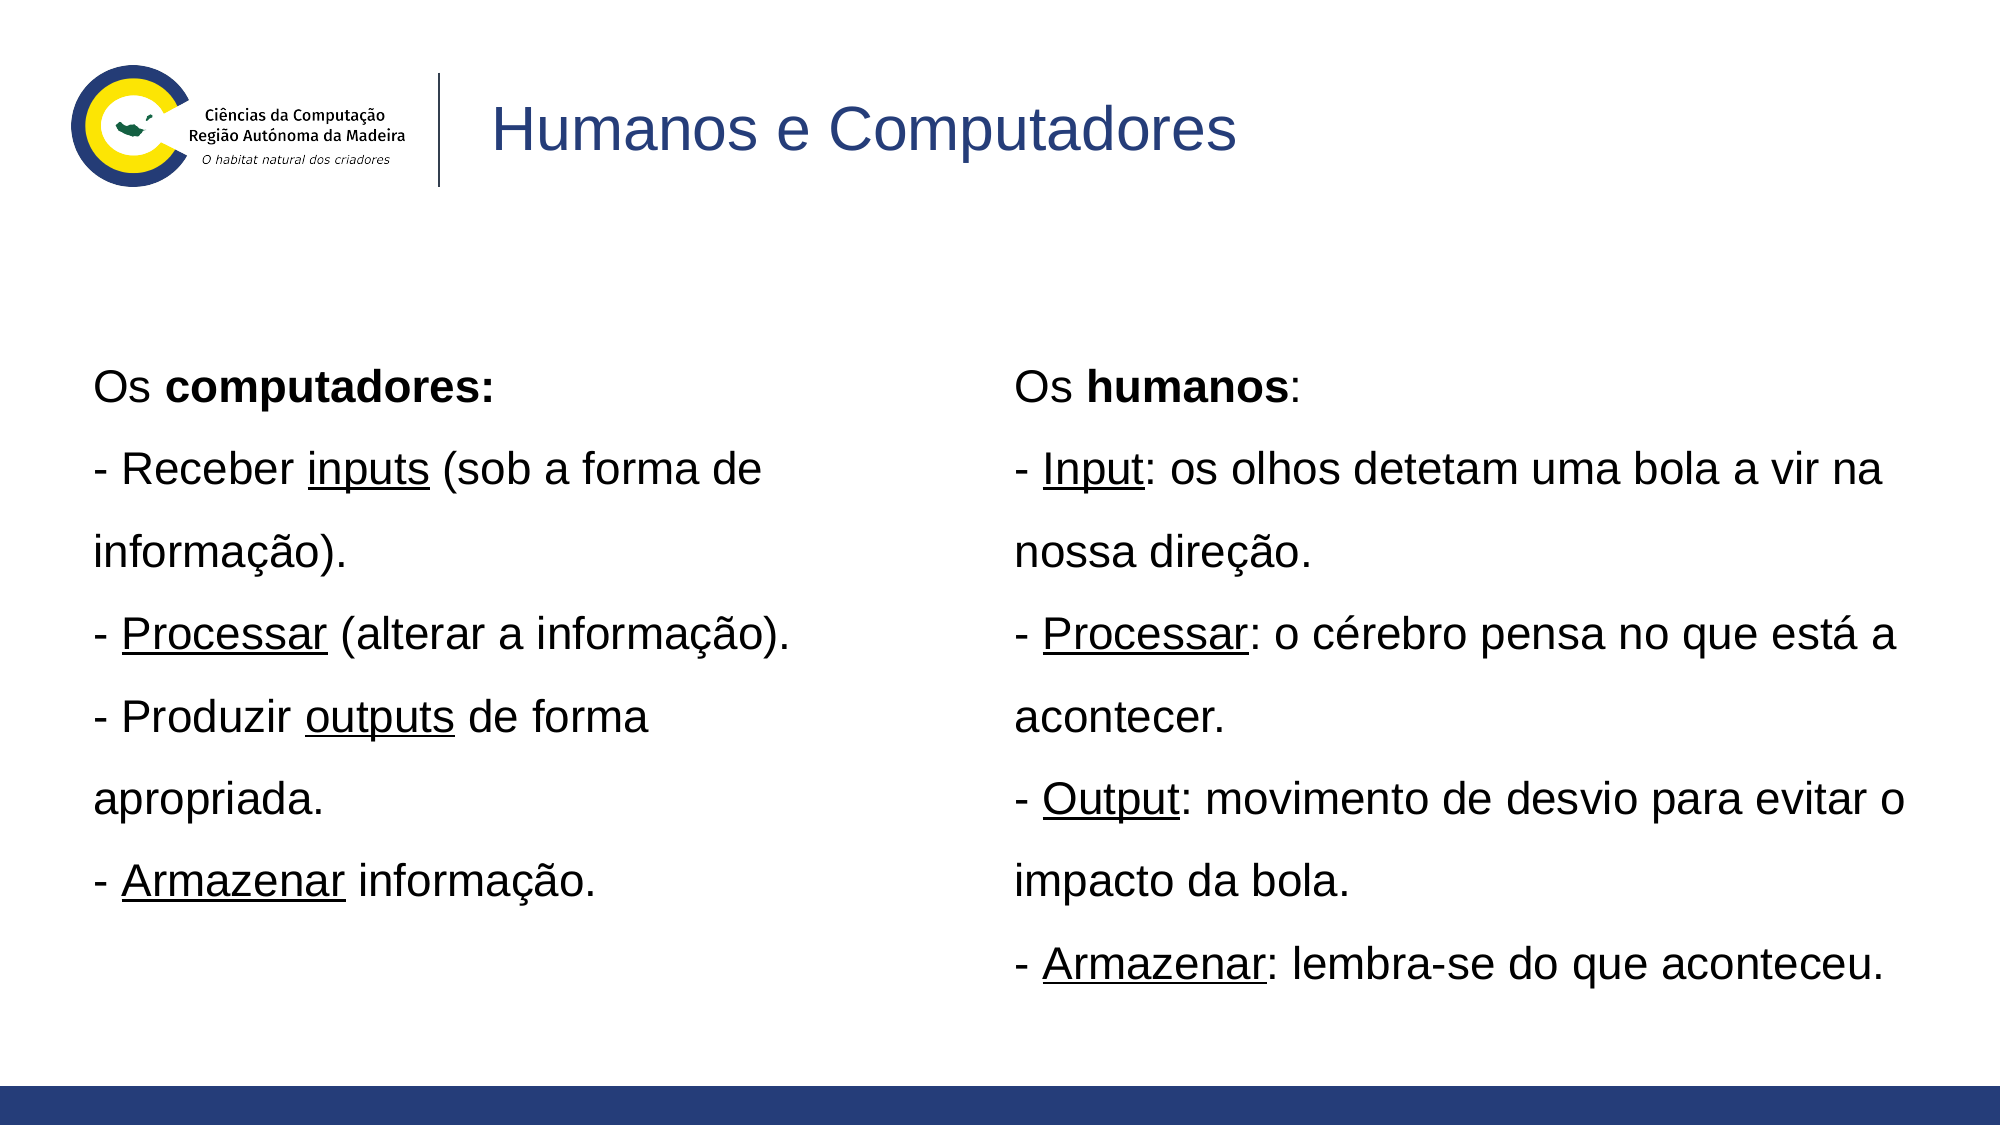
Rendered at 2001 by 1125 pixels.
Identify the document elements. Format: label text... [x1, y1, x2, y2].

text_box Os computadores: - Receber inputs (sob a forma de informação). - Processar (alterar a informação). - Produzir outputs de forma apropriada. - Armazenar informação. [78, 321, 890, 914]
text_box [0, 1085, 2000, 1125]
text_box Humanos e Computadores [476, 80, 1254, 171]
text_box Os humanos: - Input: os olhos detetam uma bola a vir na nossa direção. - Processar: o cérebro pensa no que está a acontecer. - Output: movimento de desvio para evitar o impacto da bola. - Armazenar: lembra-se do que aconteceu. [999, 321, 2000, 996]
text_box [71, 65, 440, 188]
